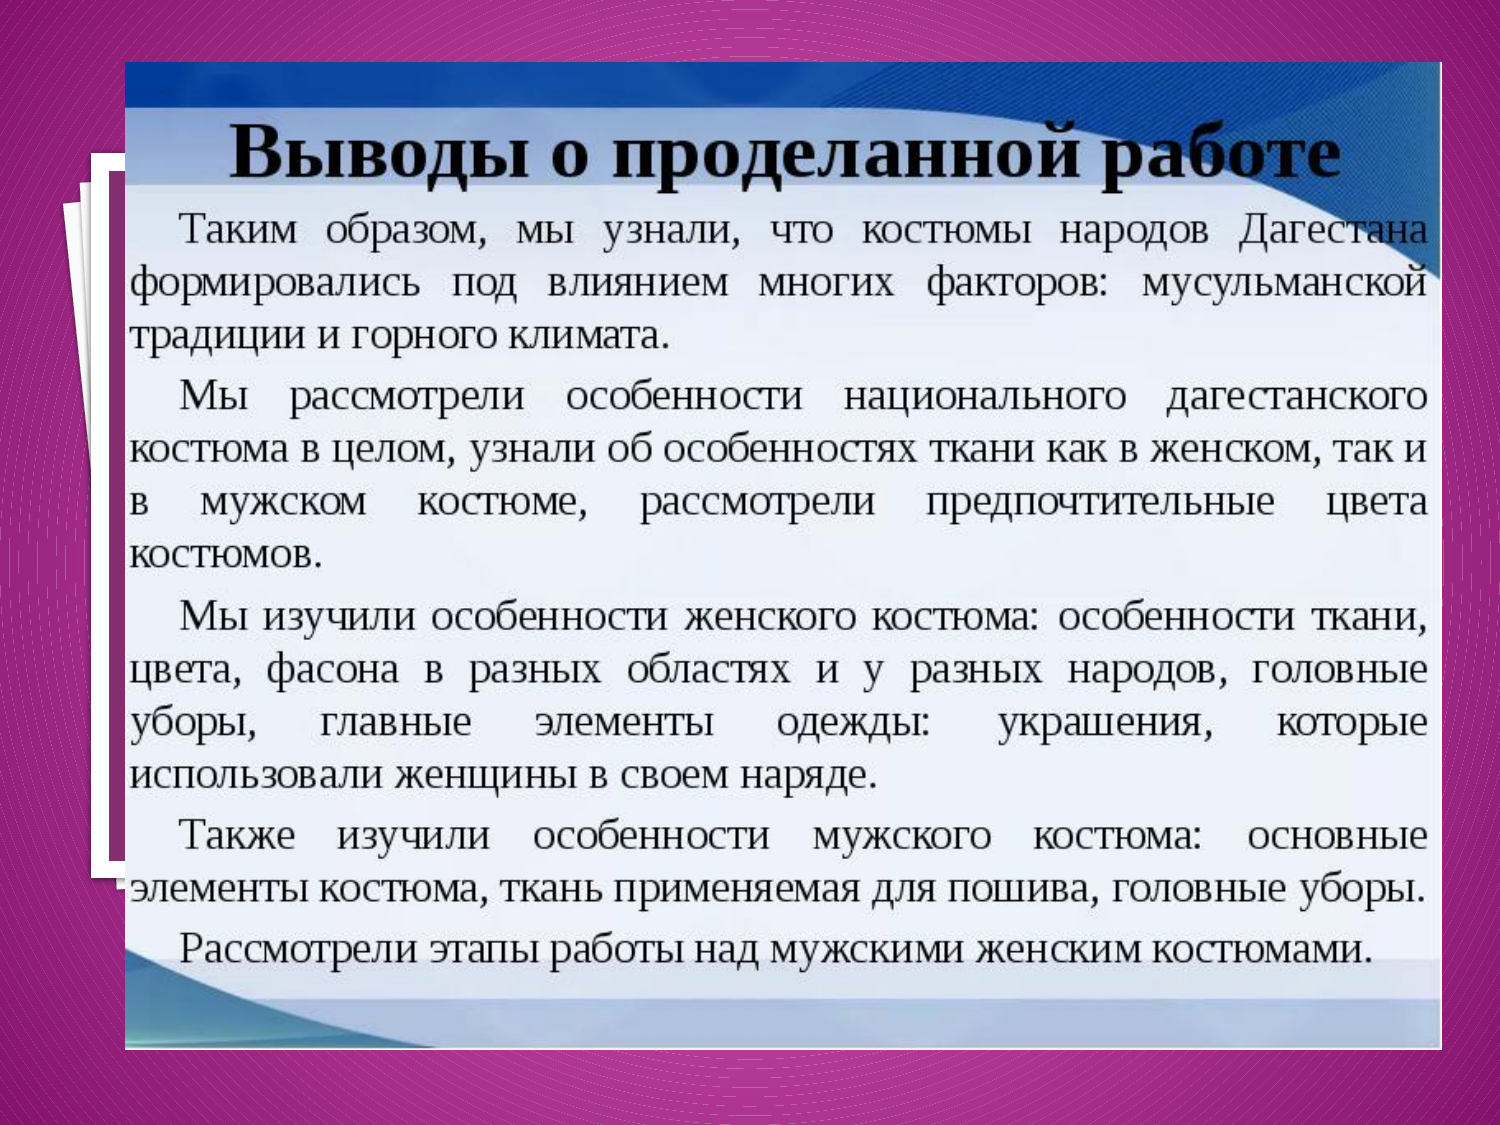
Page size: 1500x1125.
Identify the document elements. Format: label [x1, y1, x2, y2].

picture [108, 170, 120, 862]
picture [124, 61, 1443, 1051]
